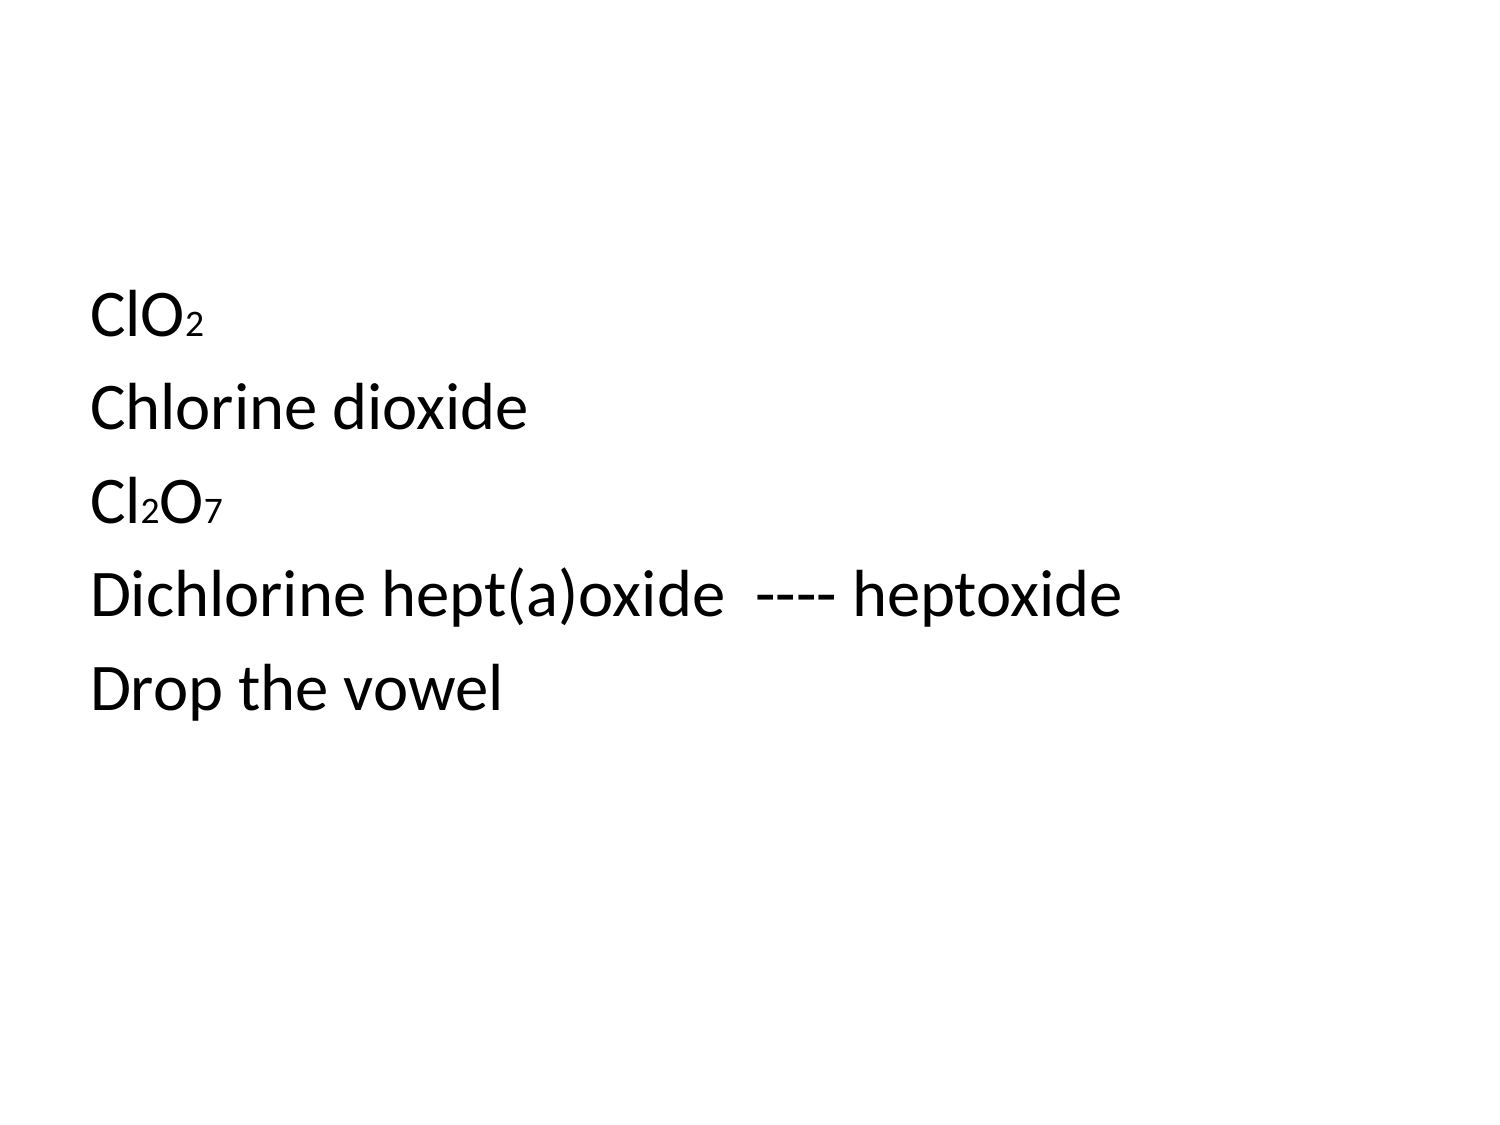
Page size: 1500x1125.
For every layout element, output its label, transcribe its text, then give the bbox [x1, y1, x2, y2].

list ClO2 Chlorine dioxide Cl2O7 Dichlorine hept(a)oxide ---- heptoxide Drop the vowel [75, 262, 1425, 1005]
